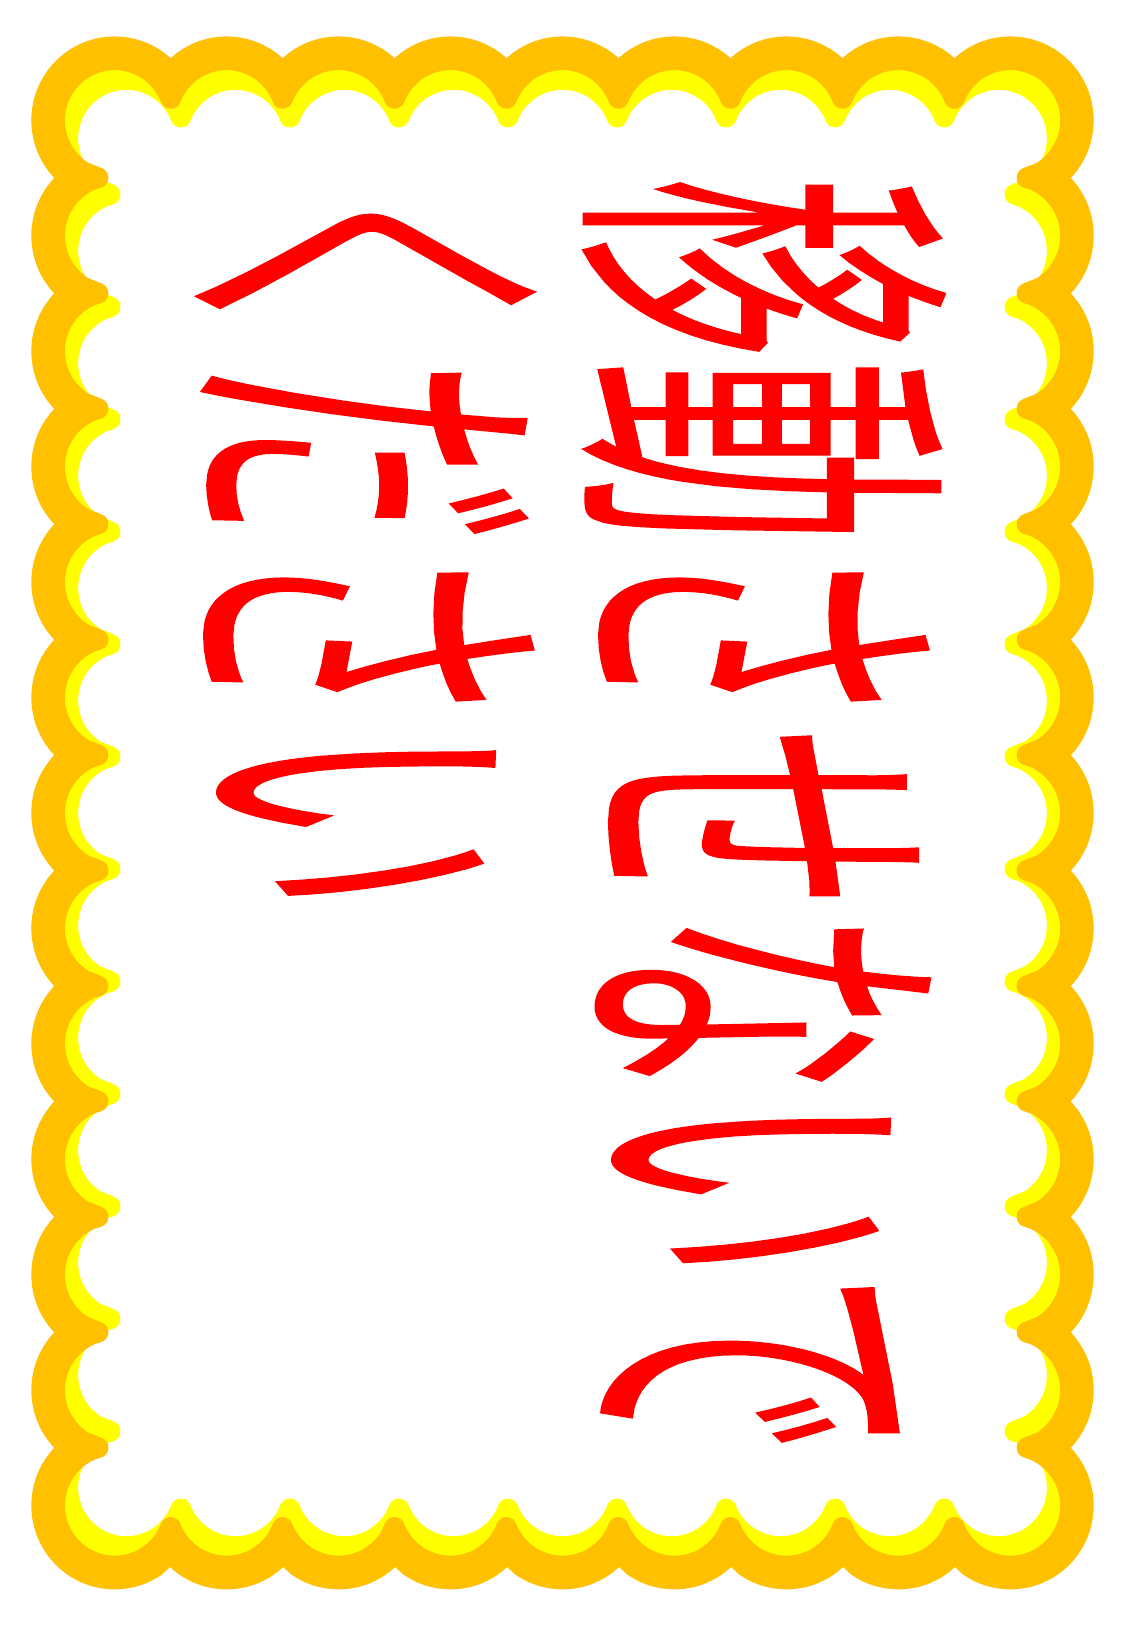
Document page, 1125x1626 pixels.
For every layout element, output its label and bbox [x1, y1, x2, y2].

text_box [41, 46, 1084, 1580]
